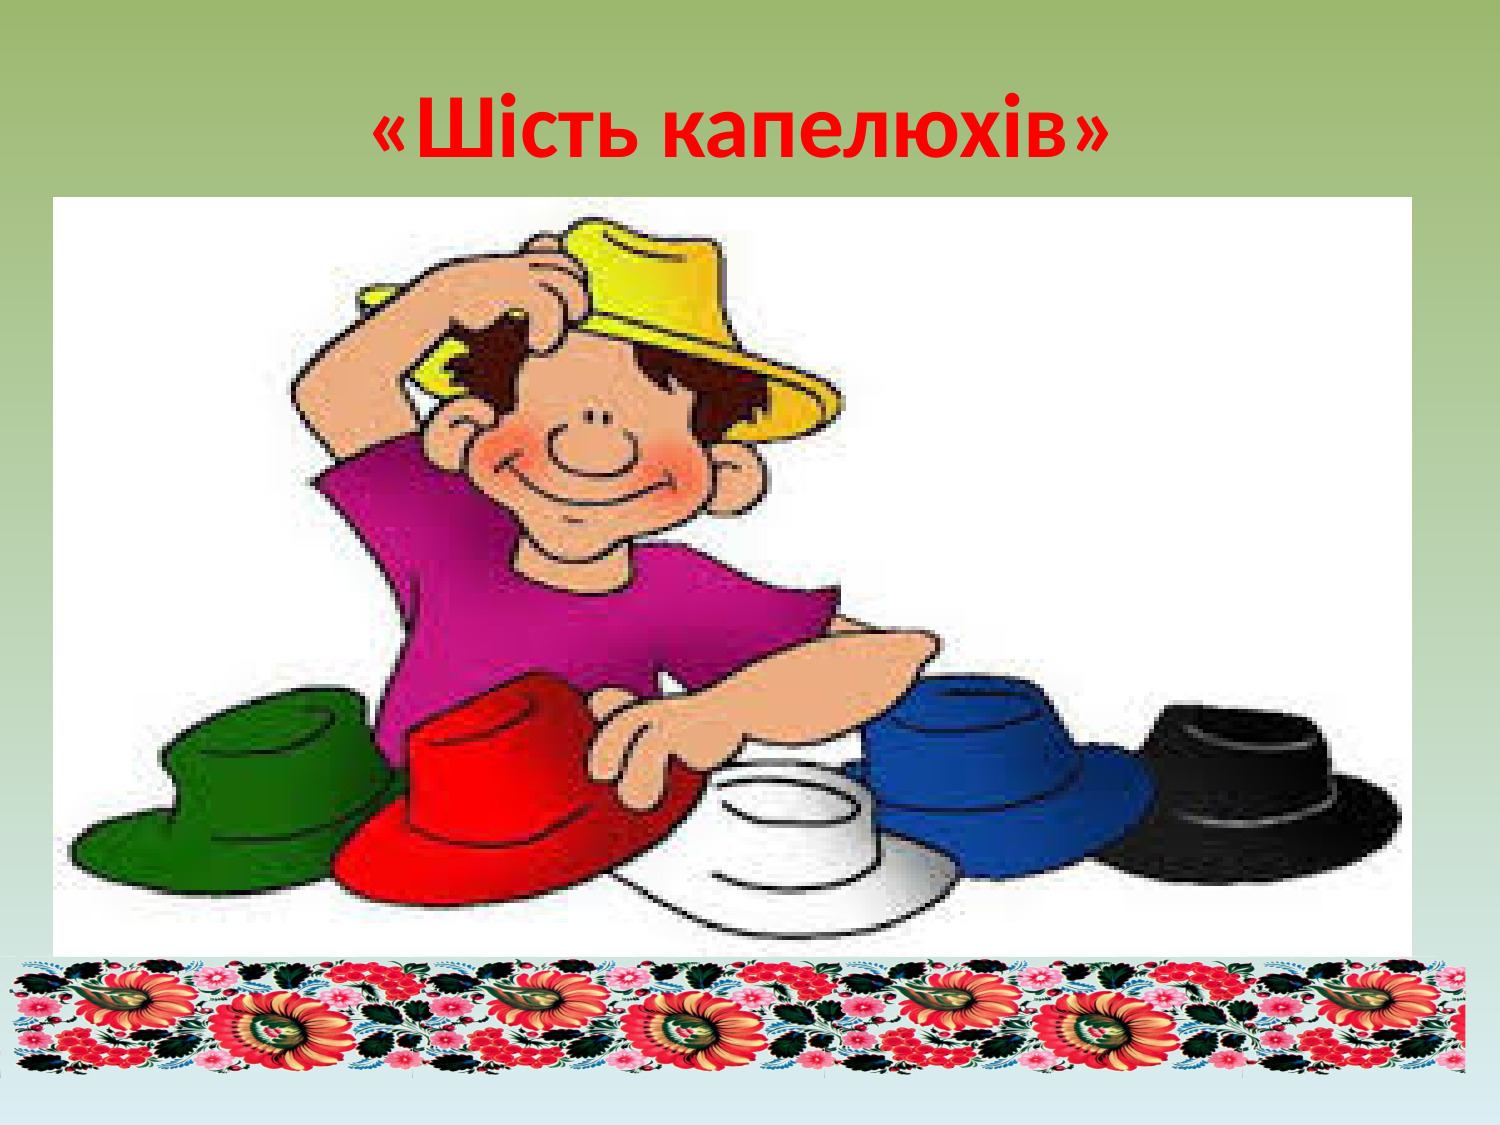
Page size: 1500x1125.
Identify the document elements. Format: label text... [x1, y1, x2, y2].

picture [52, 197, 1412, 955]
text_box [0, 955, 1466, 1078]
title «Шість капелюхів» [75, 45, 1412, 197]
